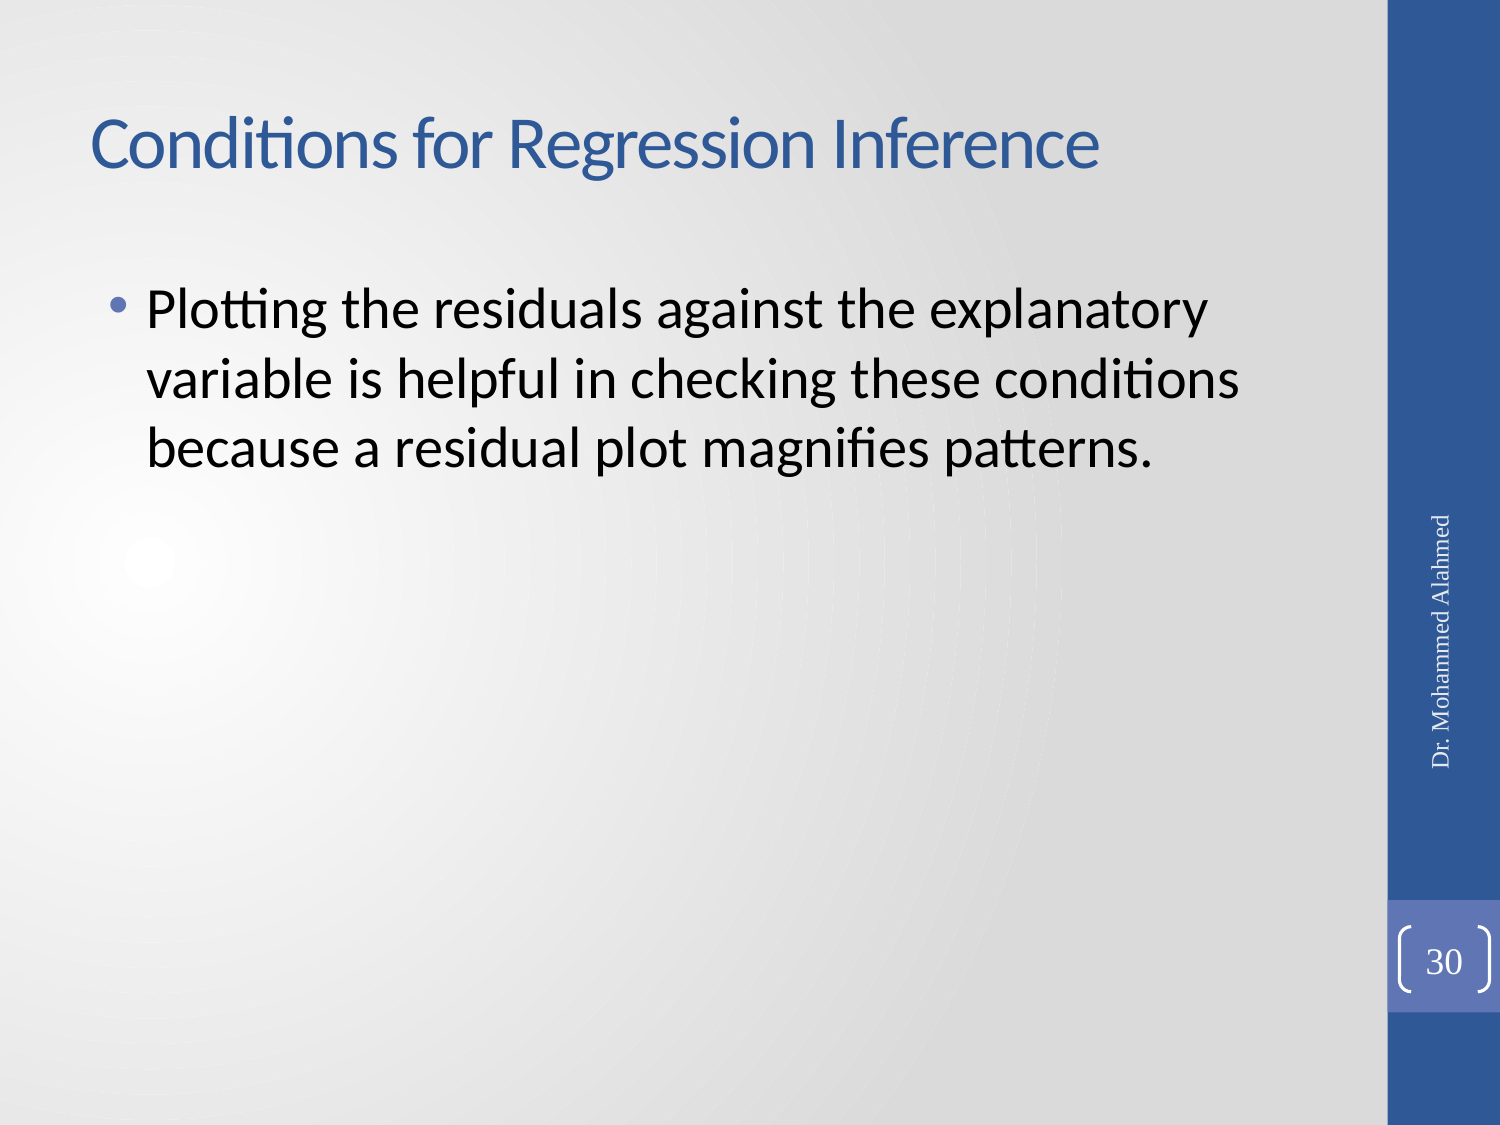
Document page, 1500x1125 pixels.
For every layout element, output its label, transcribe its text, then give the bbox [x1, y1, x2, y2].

list Plotting the residuals against the explanatory variable is helpful in checking these conditions because a residual plot magnifies patterns. [75, 262, 1325, 1050]
slide_number 30 [1397, 925, 1492, 994]
title Conditions for Regression Inference [75, 45, 1325, 233]
footer Dr. Mohammed Alahmed [1408, 500, 1469, 889]
